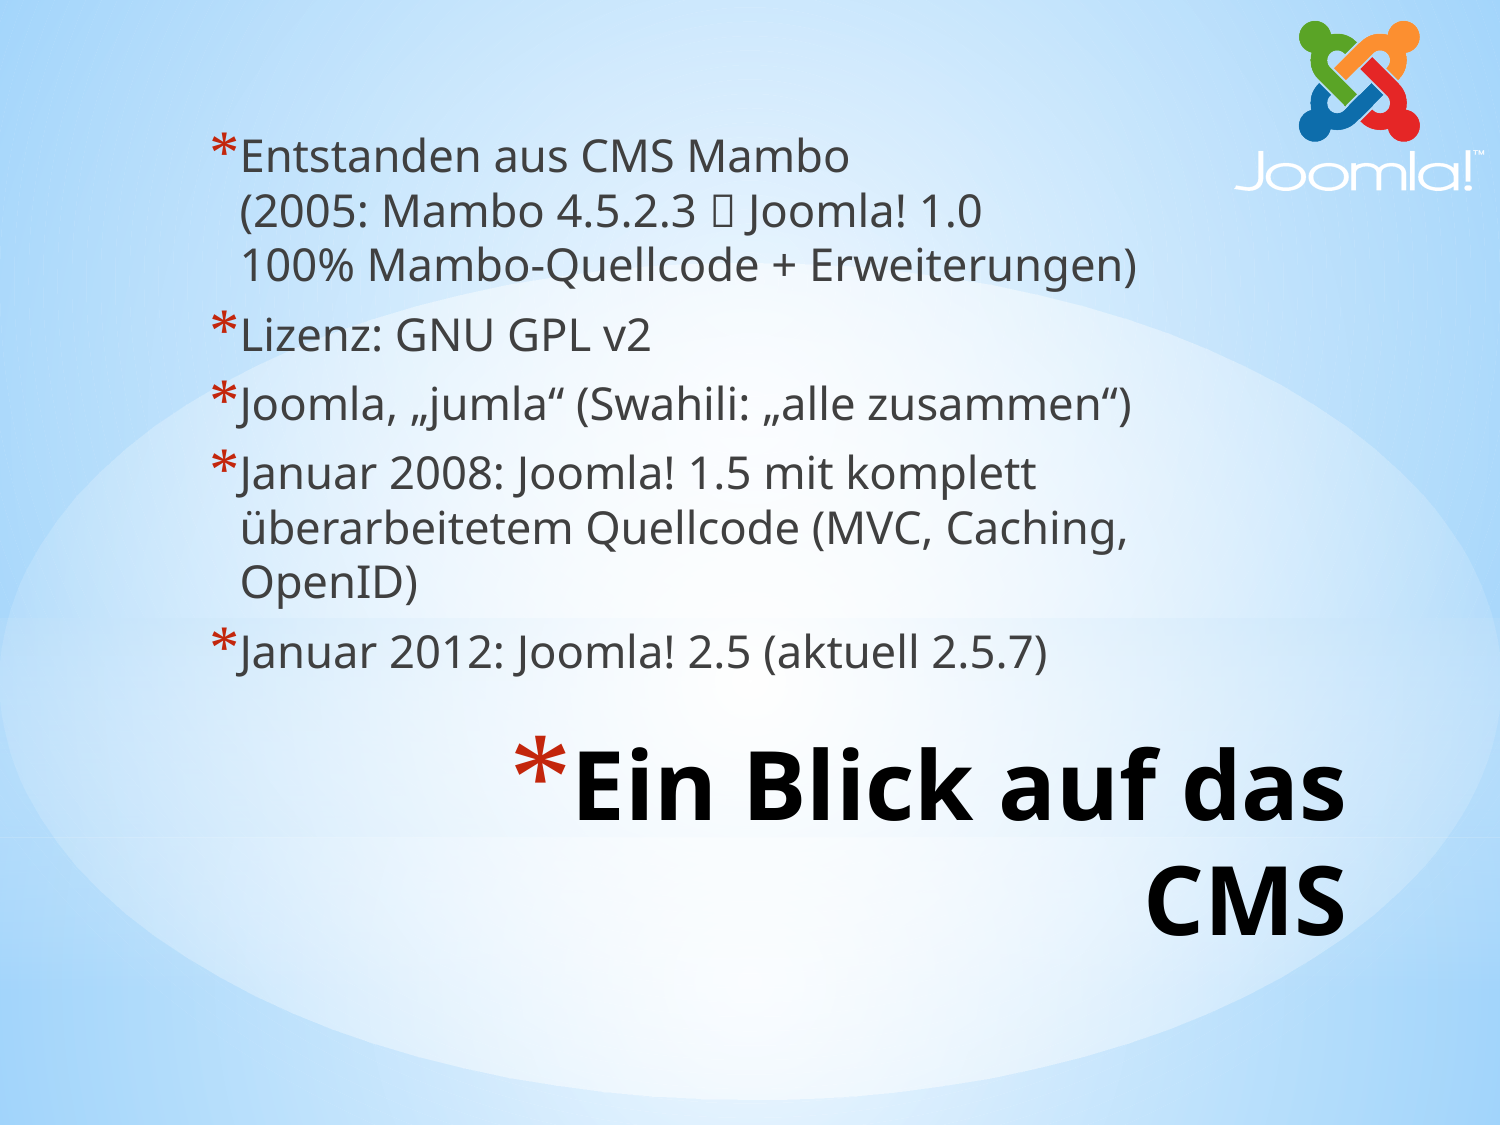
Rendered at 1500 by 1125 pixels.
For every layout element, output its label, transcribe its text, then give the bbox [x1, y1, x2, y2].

title Ein Blick auf das CMS [294, 717, 1363, 905]
picture [1234, 19, 1485, 191]
list Entstanden aus CMS Mambo (2005: Mambo 4.5.2.3  Joomla! 1.0 100% Mambo-Quellcode + Erweiterungen) Lizenz: GNU GPL v2 Joomla, „jumla“ (Swahili: „alle zusammen“) Januar 2008: Joomla! 1.5 mit komplett überarbeitetem Quellcode (MVC, Caching, OpenID) Januar 2012: Joomla! 2.5 (aktuell 2.5.7) [187, 120, 1238, 690]
